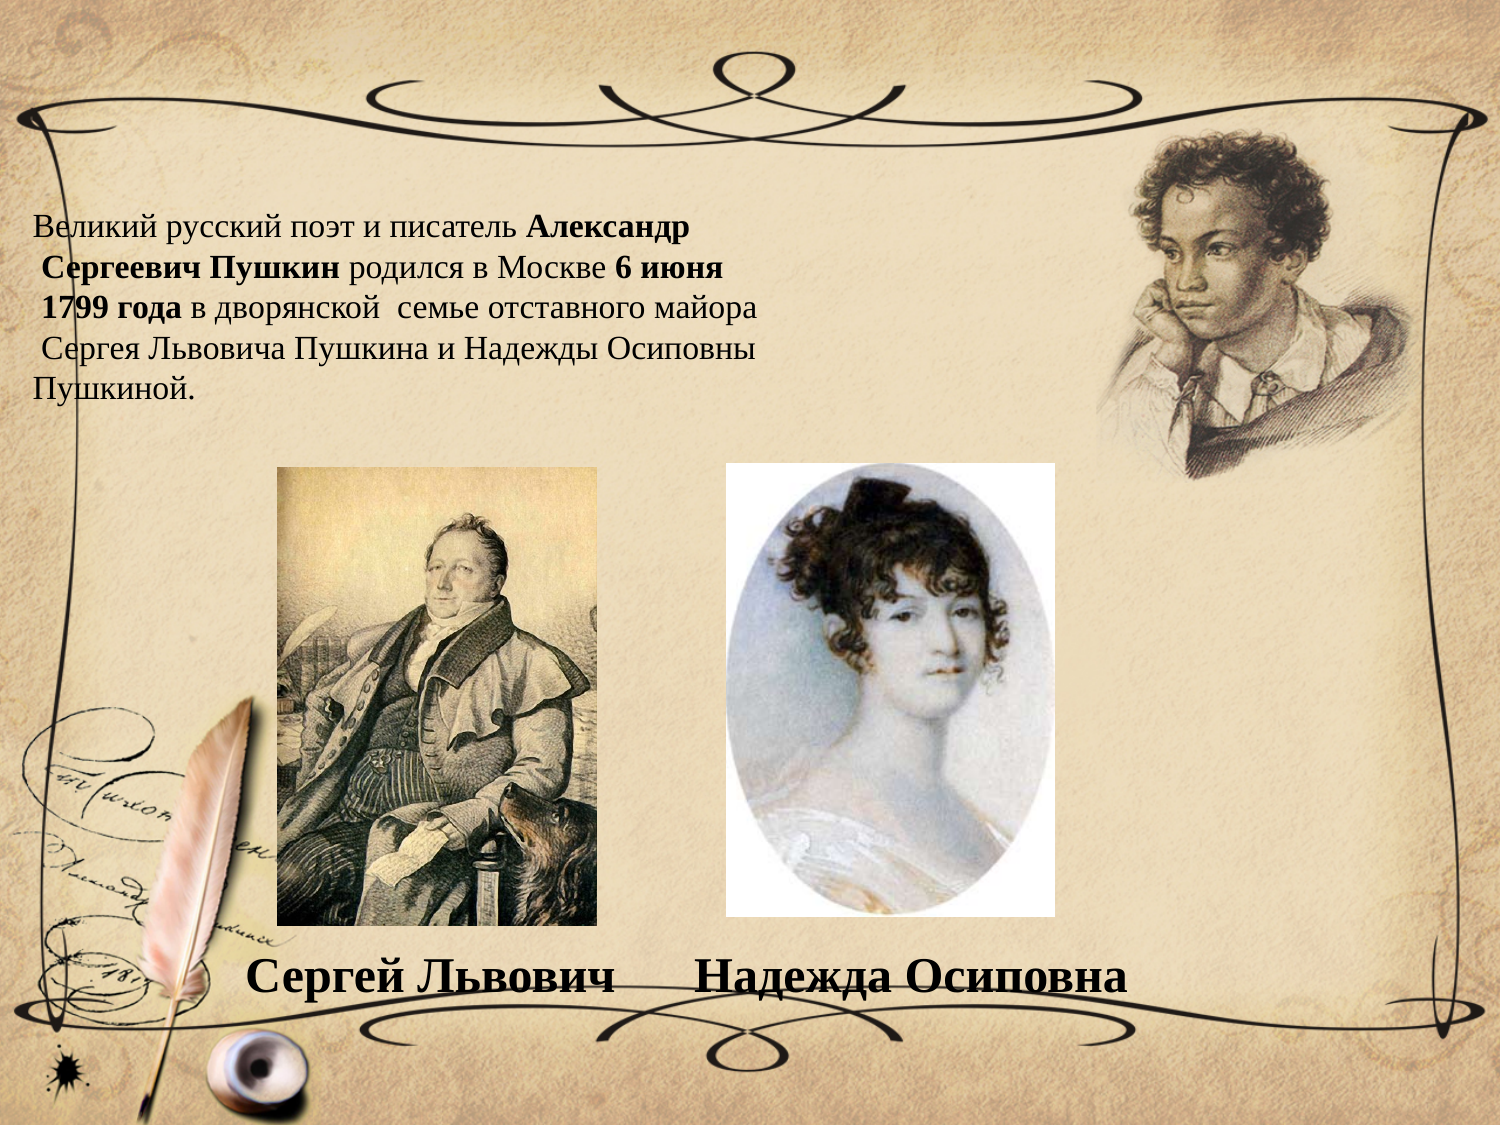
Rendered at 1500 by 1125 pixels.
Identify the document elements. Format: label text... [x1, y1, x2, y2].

title Великий русский поэт и писатель Александр Сергеевич Пушкин родился в Москве 6 июня 1799 года в дворянской семье отставного майора Сергея Львовича Пушкина и Надежды Осиповны Пушкиной. [17, 196, 1140, 457]
picture [0, 0, 1500, 1125]
list Сергей Львович [230, 905, 715, 1010]
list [277, 467, 597, 926]
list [726, 463, 1056, 918]
list Надежда Осиповна [679, 928, 1188, 1010]
